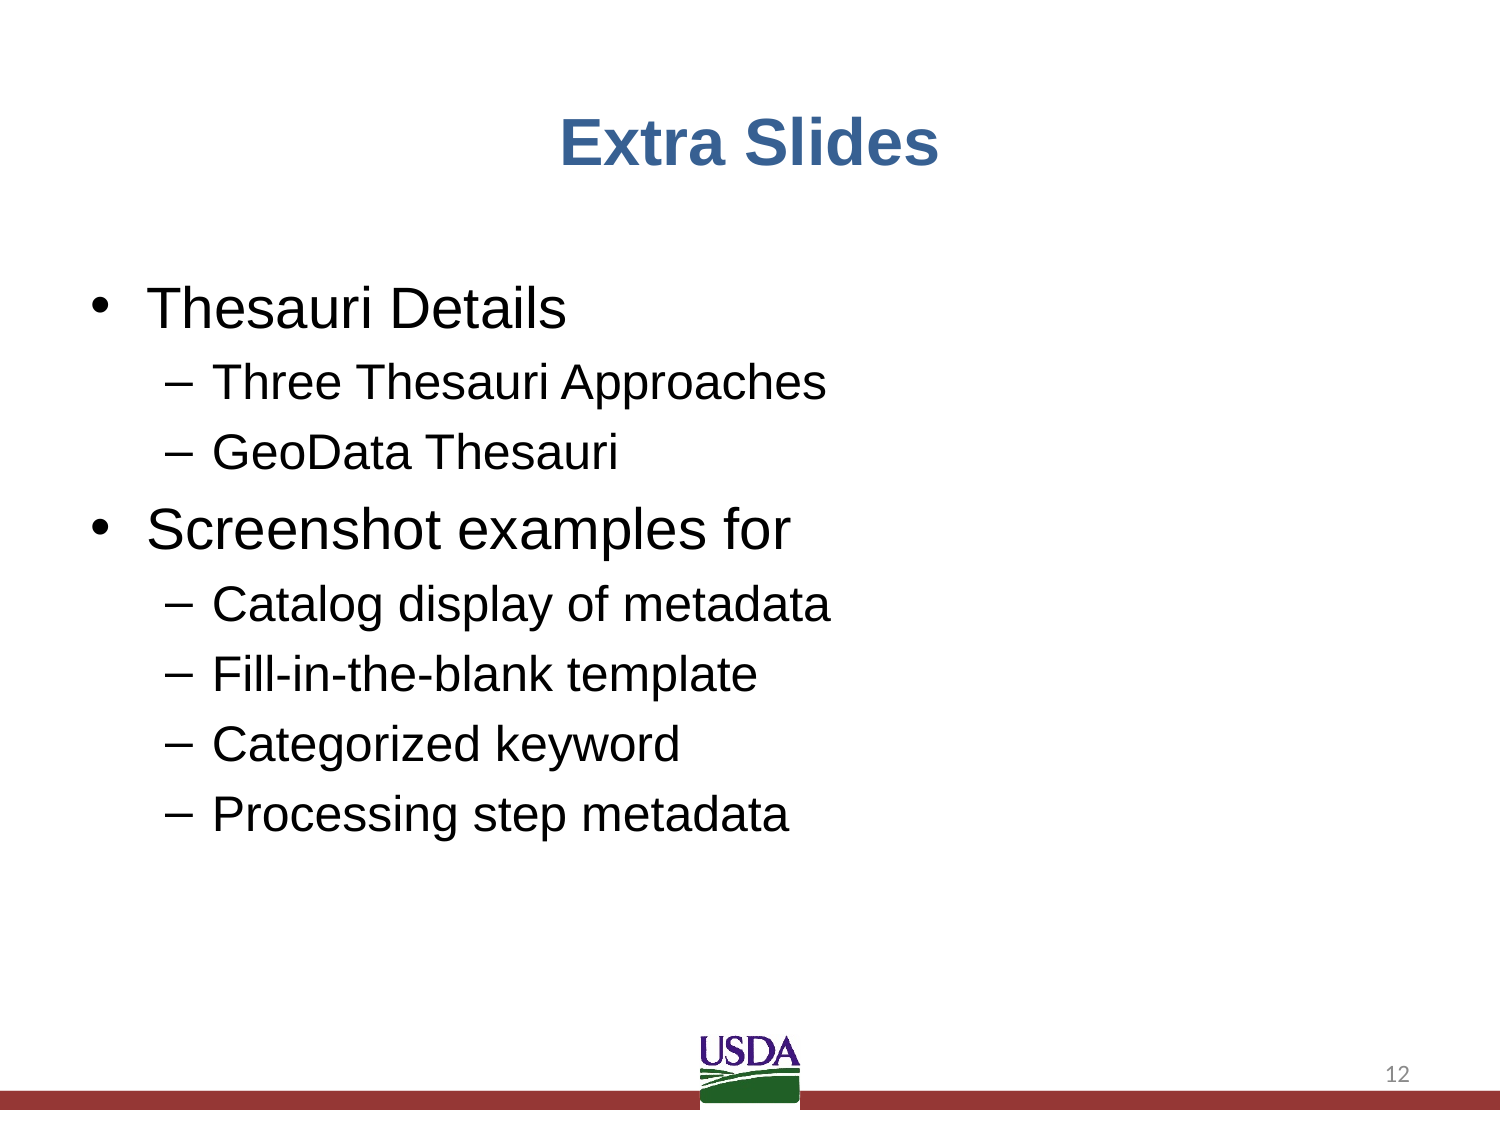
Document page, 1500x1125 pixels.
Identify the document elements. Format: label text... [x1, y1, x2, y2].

list Thesauri Details Three Thesauri Approaches GeoData Thesauri Screenshot examples for Catalog display of metadata Fill-in-the-blank template Categorized keyword Processing step metadata [75, 262, 1425, 1005]
slide_number 12 [1074, 1042, 1425, 1103]
picture [699, 1034, 801, 1104]
title Extra Slides [75, 45, 1425, 233]
